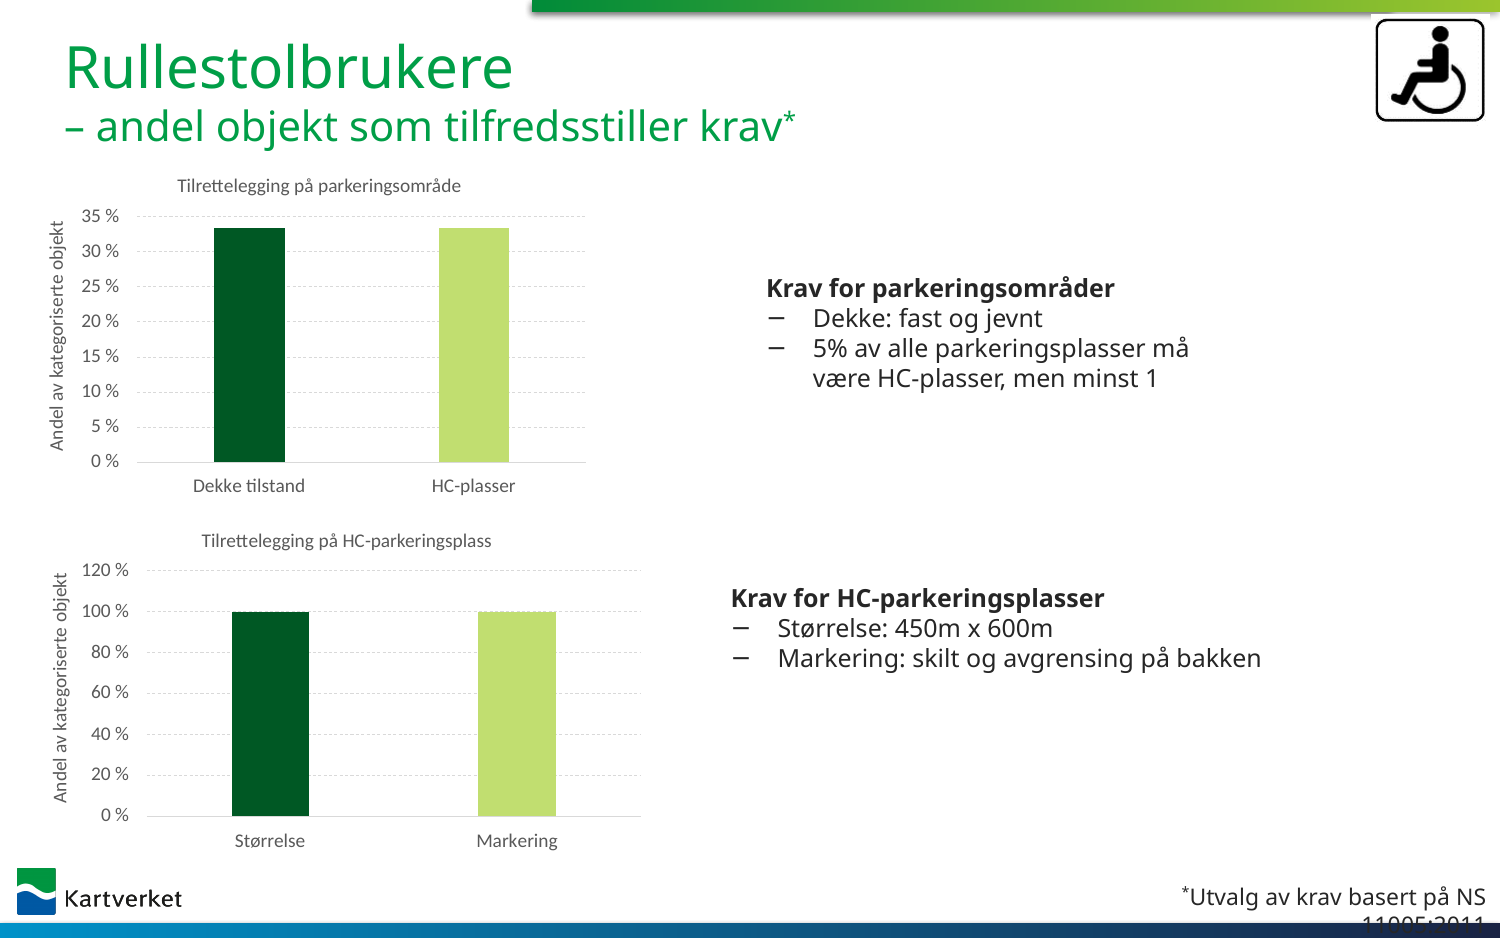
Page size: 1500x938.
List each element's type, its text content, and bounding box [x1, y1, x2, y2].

picture [41, 166, 598, 505]
picture [41, 520, 652, 859]
text_box Krav for HC-parkeringsplasser Størrelse: 450m x 600m Markering: skilt og avgrensing på bakken [715, 574, 1278, 680]
picture [1371, 13, 1491, 127]
text_box *Utvalg av krav basert på NS 11005:2011 [1068, 873, 1500, 938]
text_box Rullestolbrukere – andel objekt som tilfredsstiller krav* [49, 23, 1431, 158]
text_box Krav for parkeringsområder Dekke: fast og jevnt 5% av alle parkeringsplasser må være HC-plasser, men minst 1 [751, 264, 1232, 400]
